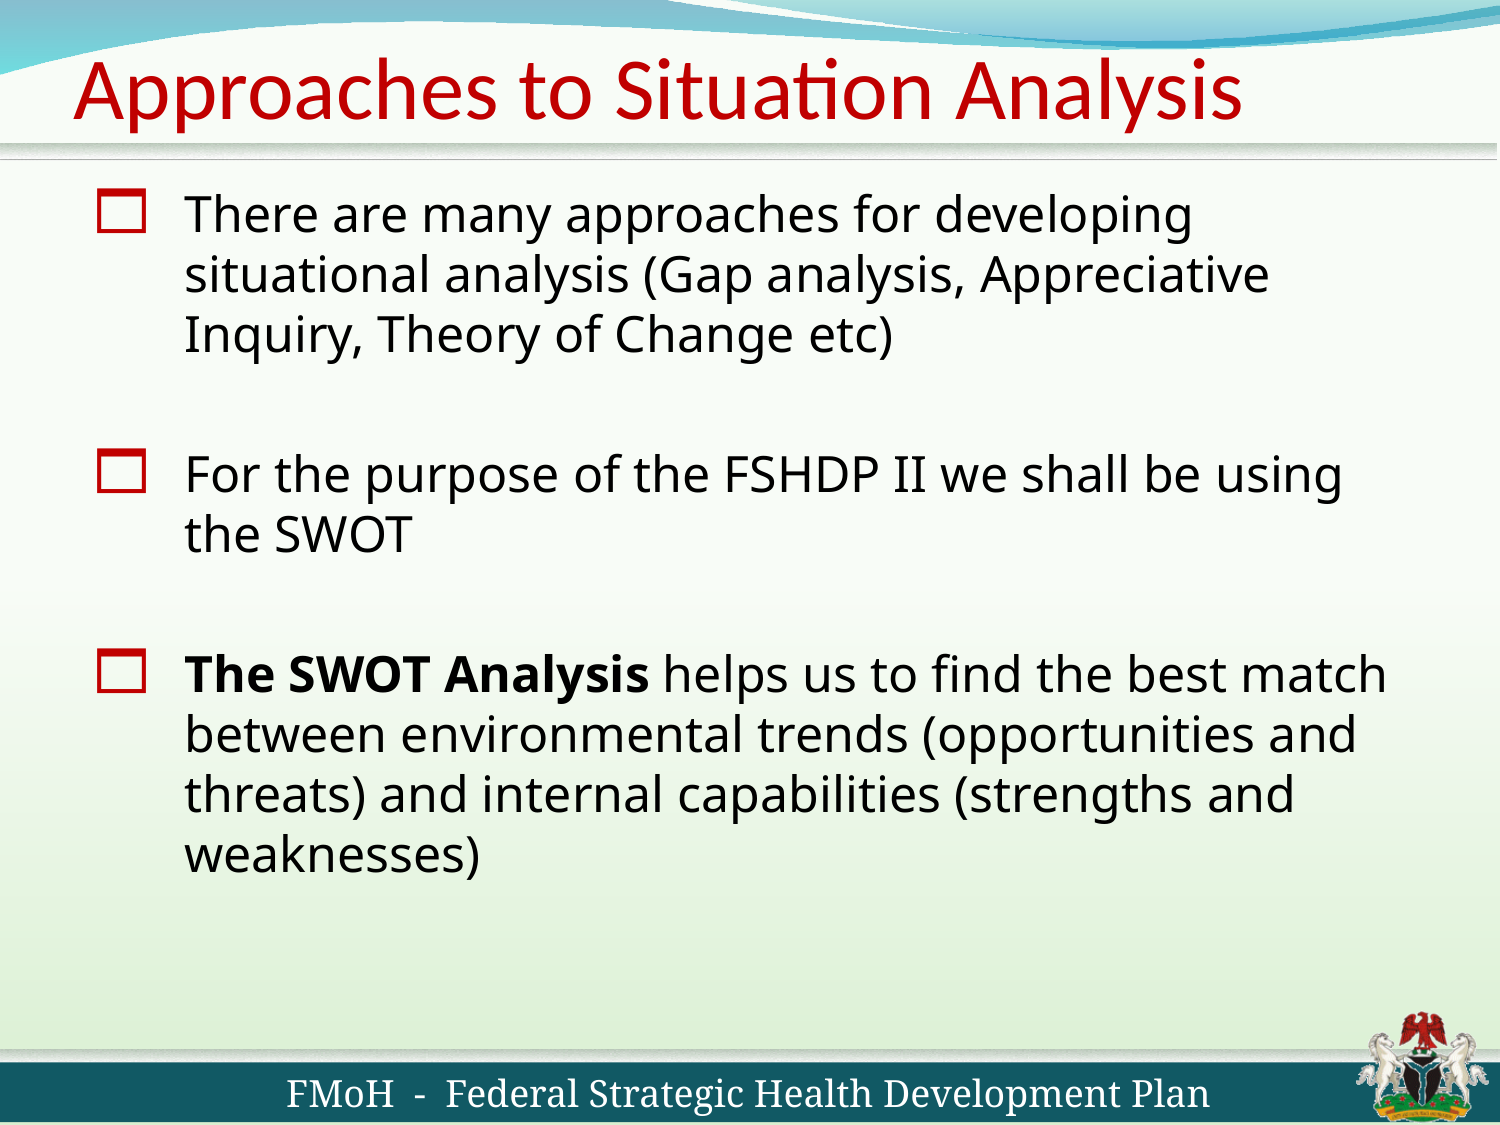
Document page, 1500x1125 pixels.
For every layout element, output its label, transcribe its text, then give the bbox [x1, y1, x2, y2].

list There are many approaches for developing situational analysis (Gap analysis, Appreciative Inquiry, Theory of Change etc) For the purpose of the FSHDP II we shall be using the SWOT The SWOT Analysis helps us to find the best match between environmental trends (opportunities and threats) and internal capabilities (strengths and weaknesses) [75, 174, 1425, 1005]
picture [0, 1008, 1500, 1125]
picture [0, 143, 1497, 161]
title Approaches to Situation Analysis [73, 21, 1424, 138]
